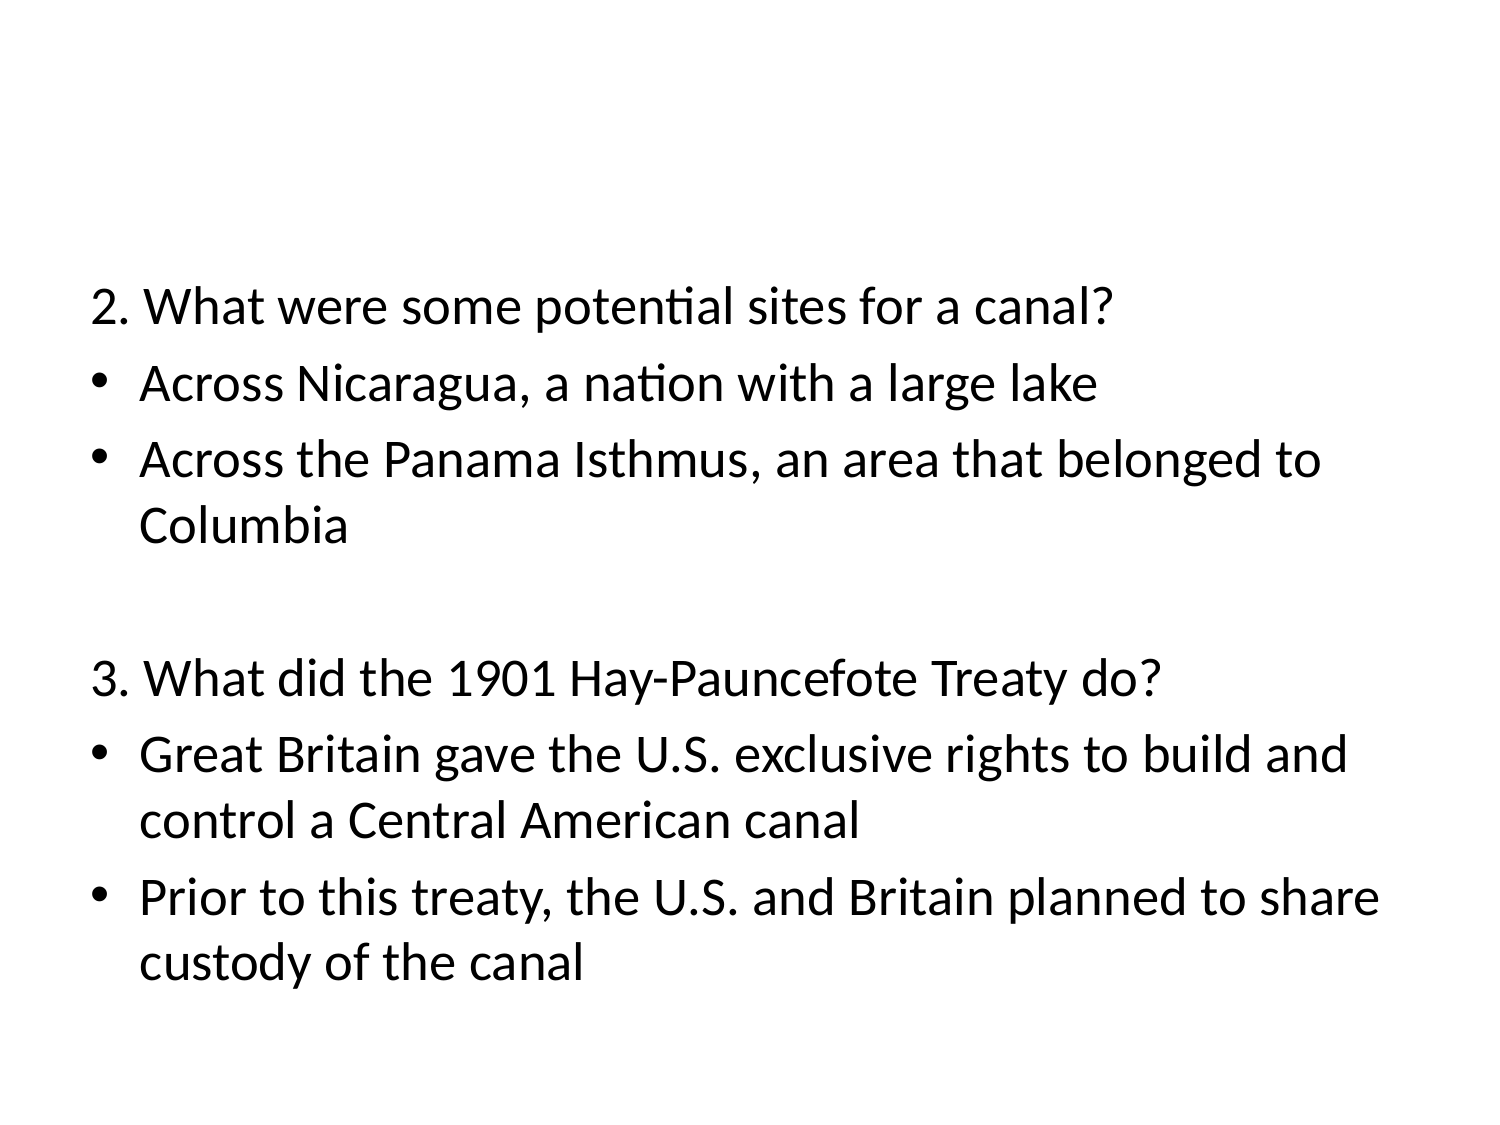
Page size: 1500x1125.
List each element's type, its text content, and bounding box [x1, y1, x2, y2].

list 2. What were some potential sites for a canal? Across Nicaragua, a nation with a large lake Across the Panama Isthmus, an area that belonged to Columbia 3. What did the 1901 Hay-Pauncefote Treaty do? Great Britain gave the U.S. exclusive rights to build and control a Central American canal Prior to this treaty, the U.S. and Britain planned to share custody of the canal [75, 262, 1425, 1005]
